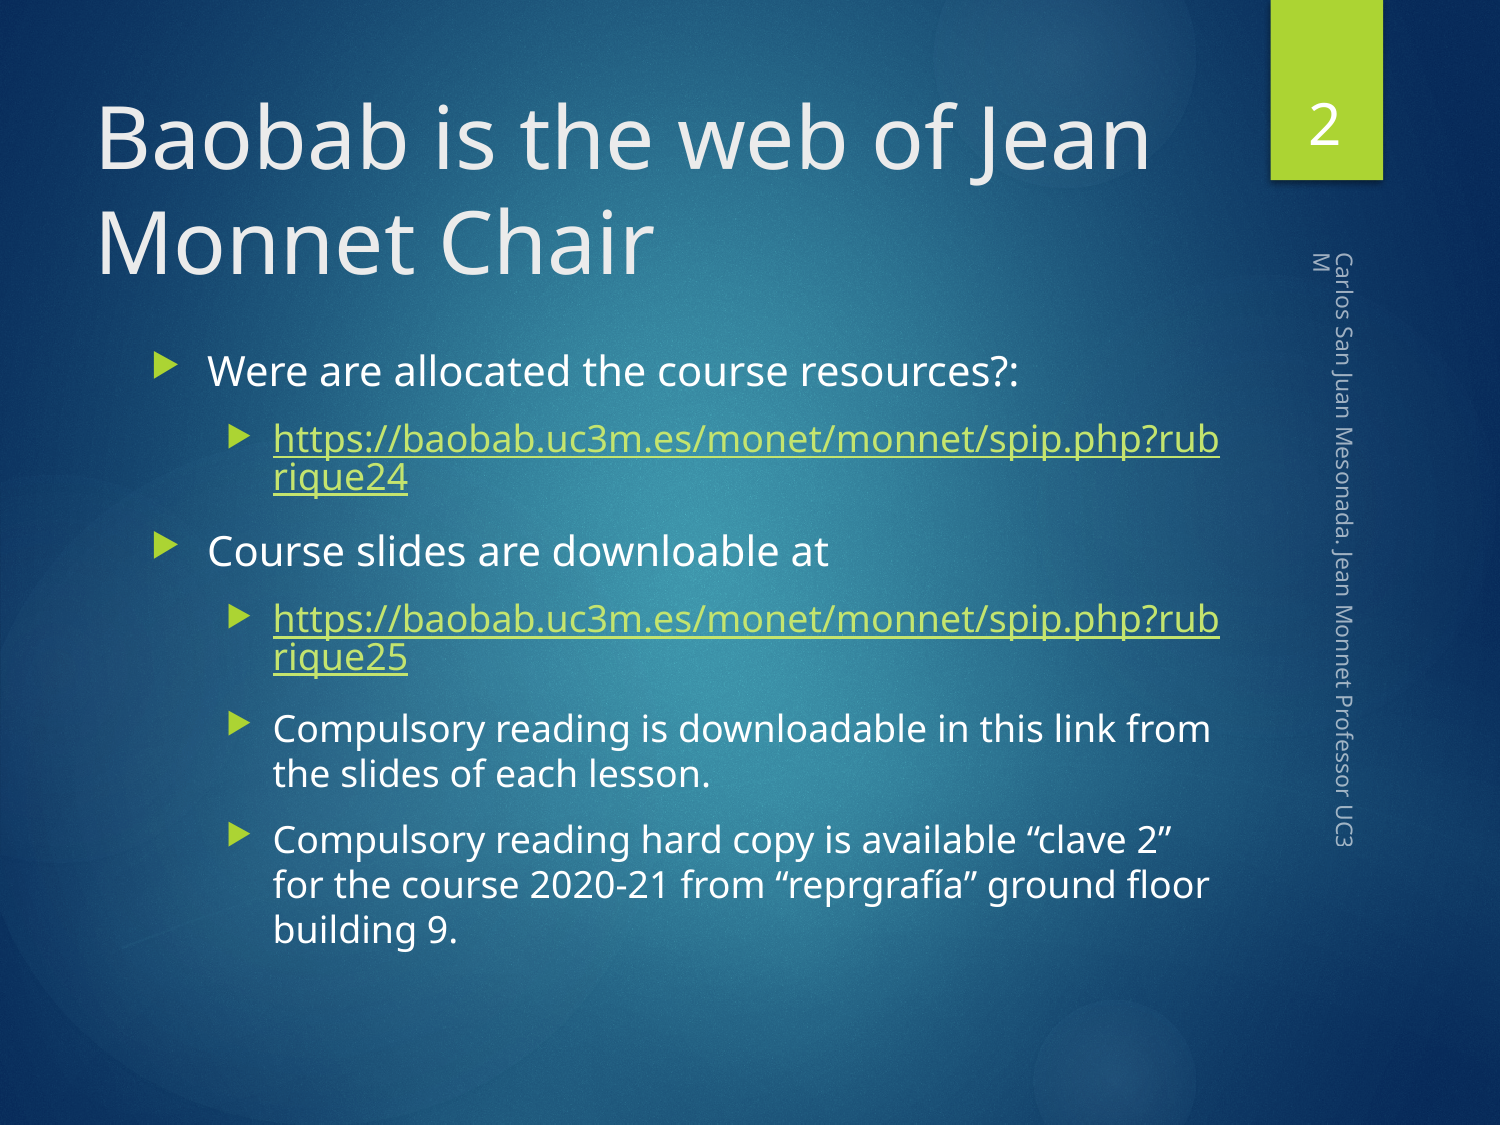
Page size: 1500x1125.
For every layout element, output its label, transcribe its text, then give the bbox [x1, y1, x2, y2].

slide_number 2 [1273, 48, 1378, 175]
list Were are allocated the course resources?: https://baobab.uc3m.es/monet/monnet/spip.php?rubrique24 Course slides are downloable at https://baobab.uc3m.es/monet/monnet/spip.php?rubrique25 Compulsory reading is downloadable in this link from the slides of each lesson. Compulsory reading hard copy is available “clave 2” for the course 2020-21 from “reprgrafía” ground floor building 9. [135, 336, 1237, 1025]
title Baobab is the web of Jean Monnet Chair [79, 74, 1237, 304]
footer Carlos San Juan Mesonada. Jean Monnet Professor UC3M [1320, 237, 1358, 871]
